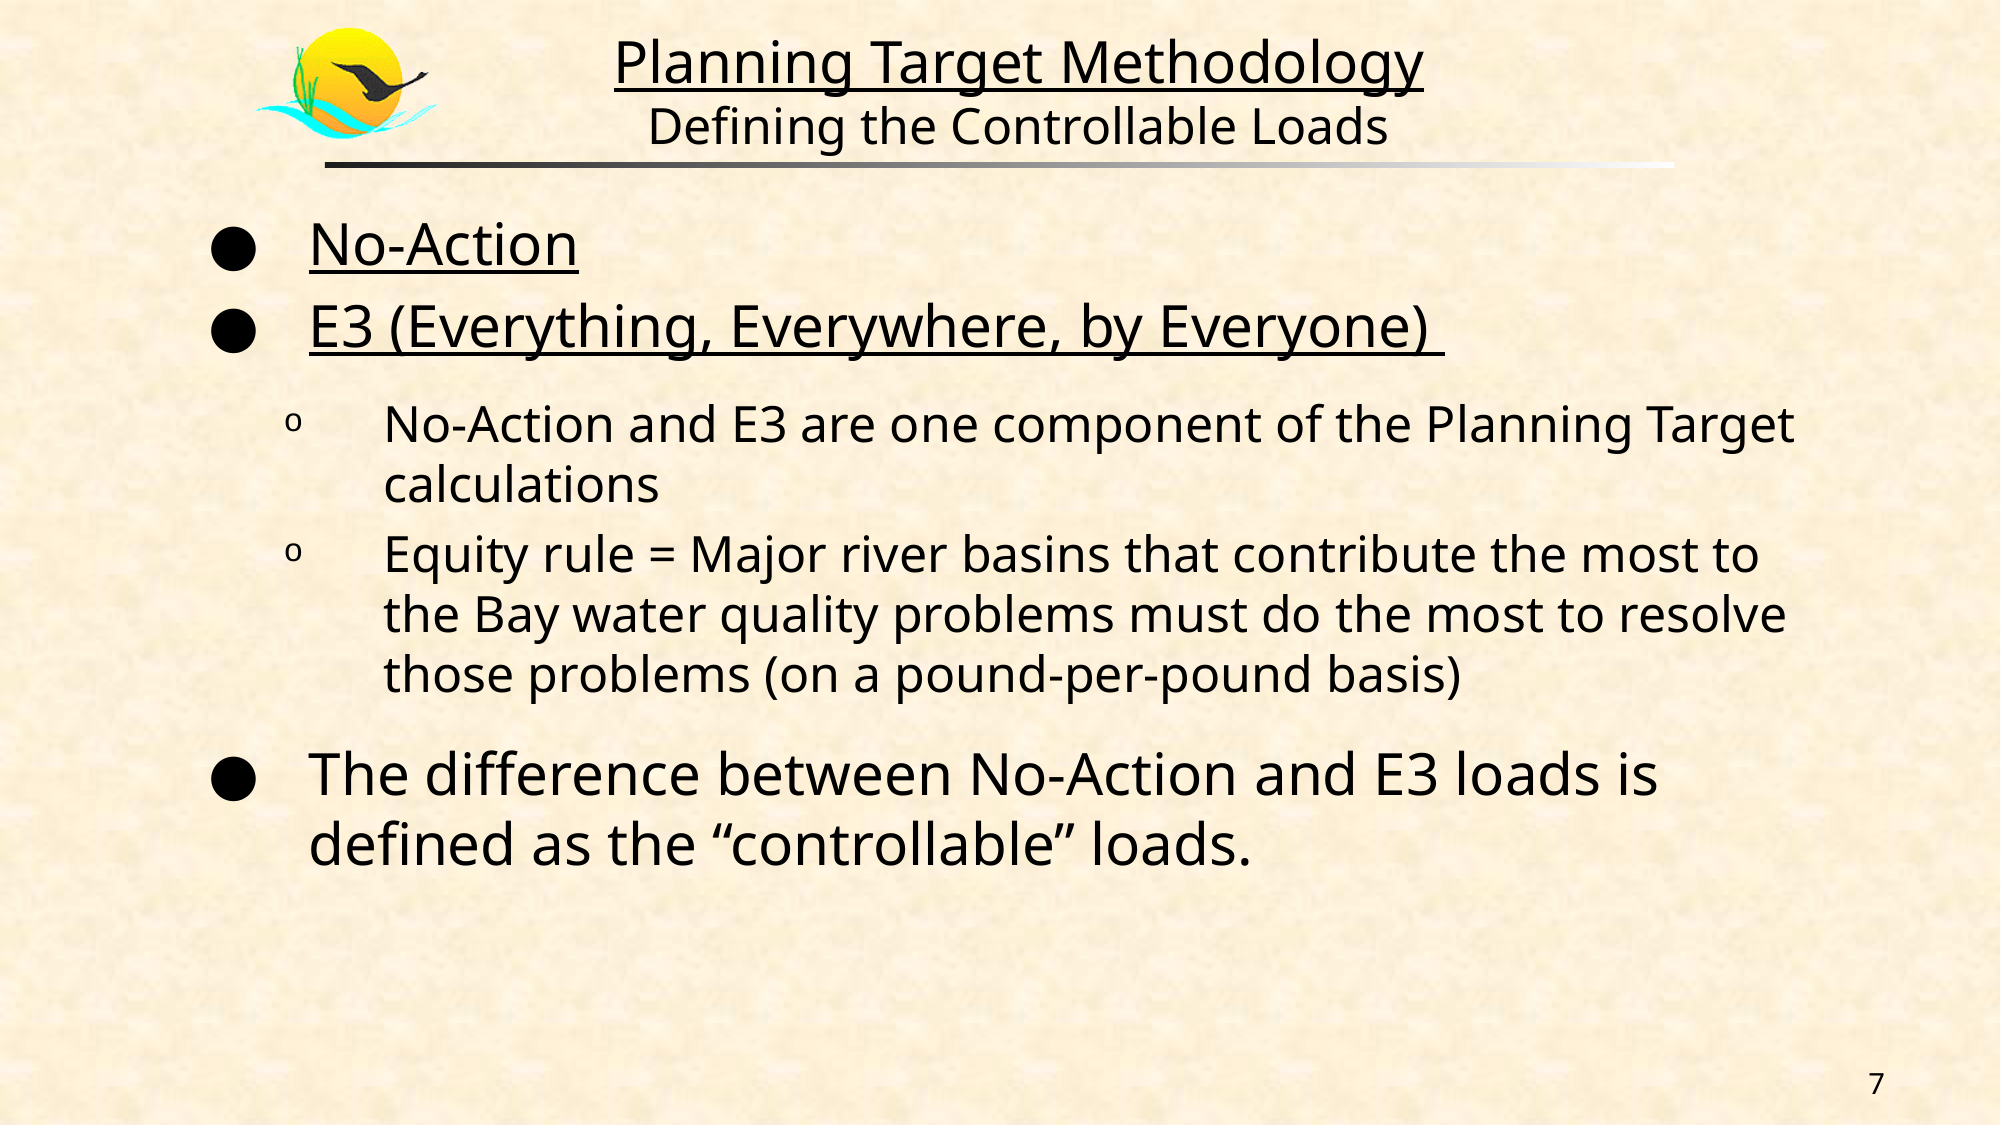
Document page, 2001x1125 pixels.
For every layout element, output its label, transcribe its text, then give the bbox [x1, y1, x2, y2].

text_box [324, 162, 1675, 168]
picture [0, 0, 2001, 1125]
text_box No-Action E3 (Everything, Everywhere, by Everyone) No-Action and E3 are one component of the Planning Target calculations Equity rule = Major river basins that contribute the most to the Bay water quality problems must do the most to resolve those problems (on a pound-per-pound basis) The difference between No-Action and E3 loads is defined as the “controllable” loads. [193, 199, 1832, 875]
title Planning Target Methodology Defining the Controllable Loads [424, 37, 1613, 162]
slide_number 7 [1483, 1037, 1901, 1113]
